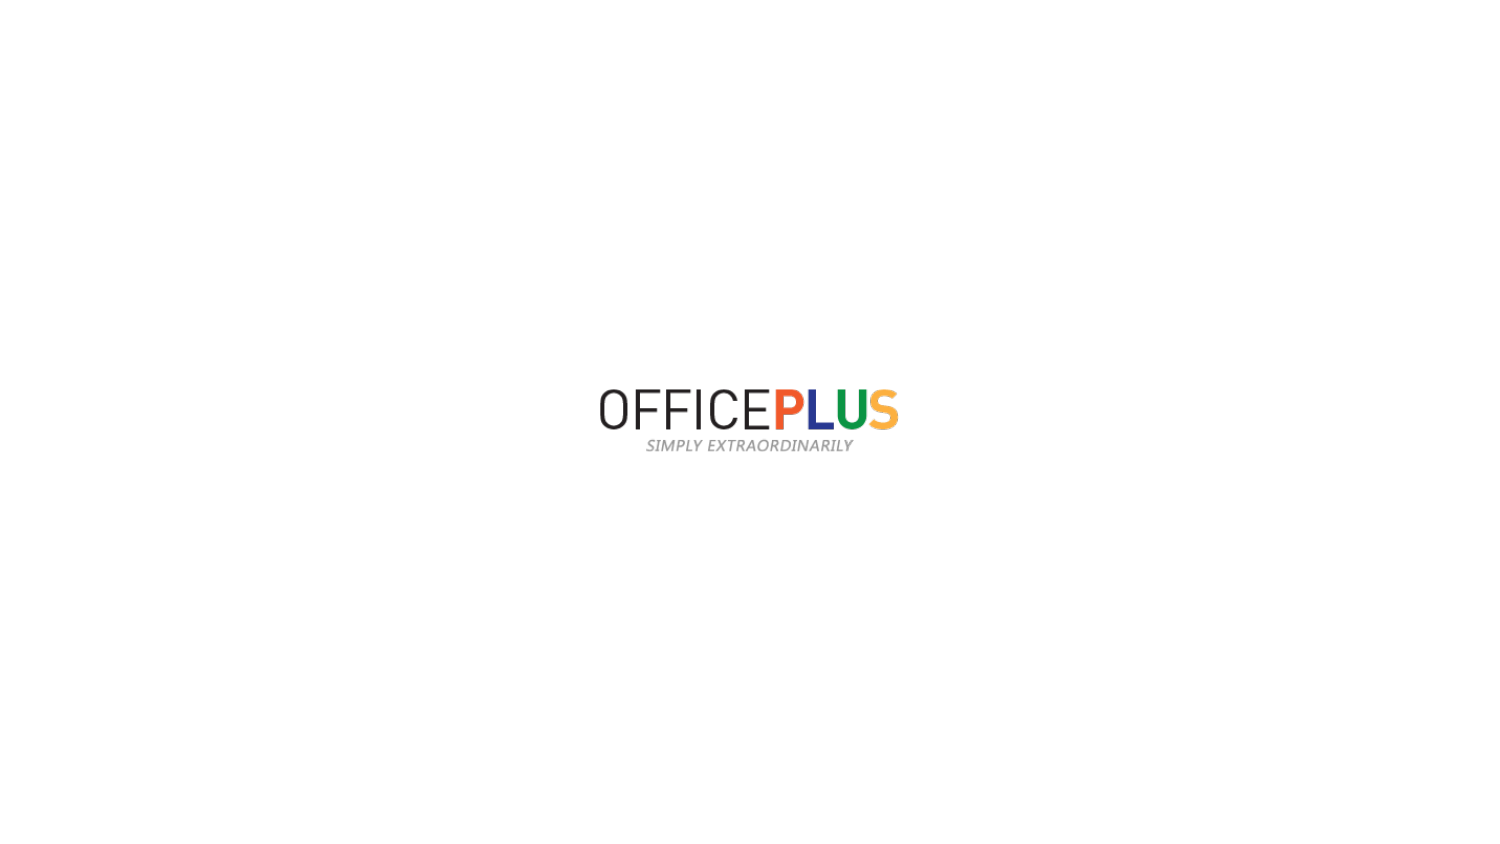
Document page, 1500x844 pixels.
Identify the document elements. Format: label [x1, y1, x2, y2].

picture [596, 384, 904, 460]
